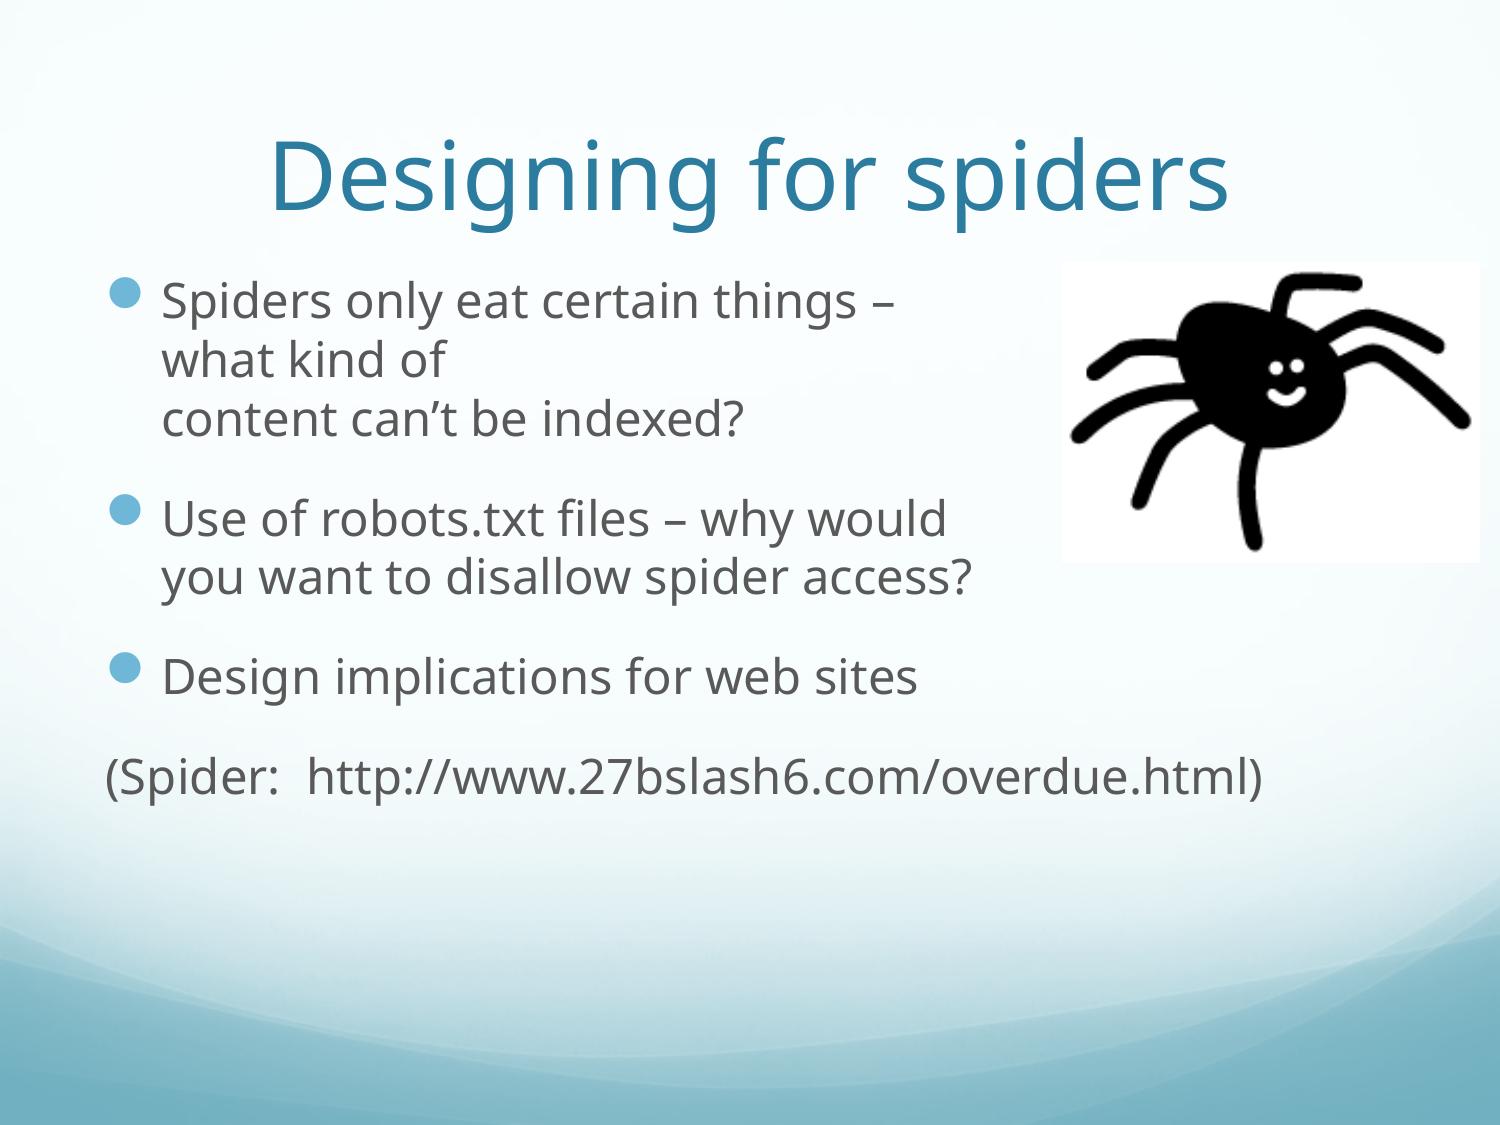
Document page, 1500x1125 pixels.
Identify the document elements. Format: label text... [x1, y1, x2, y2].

title Designing for spiders [90, 17, 1410, 237]
picture [1062, 261, 1480, 563]
list Spiders only eat certain things – what kind of content can’t be indexed? Use of robots.txt files – why would you want to disallow spider access? Design implications for web sites (Spider: http://www.27bslash6.com/overdue.html) [90, 262, 1410, 975]
